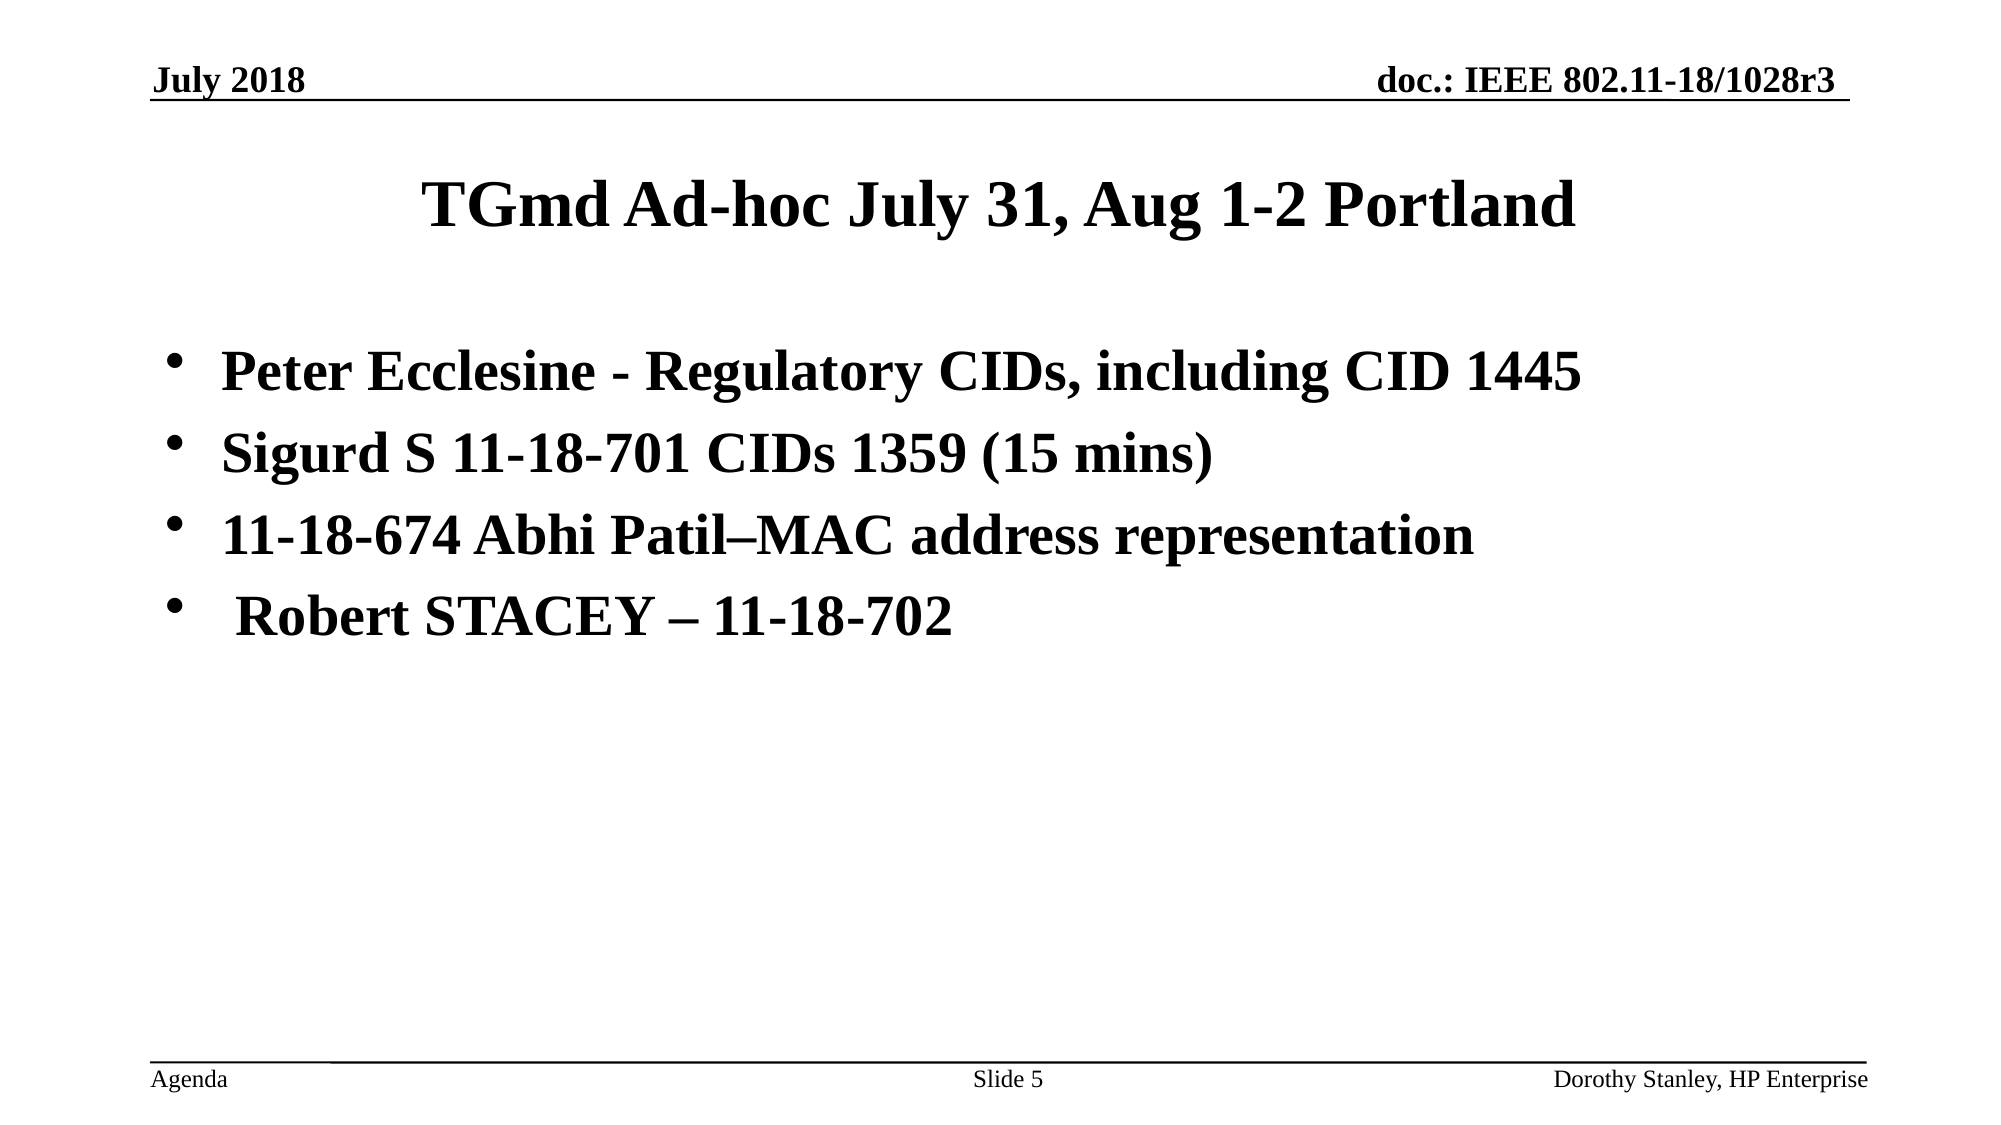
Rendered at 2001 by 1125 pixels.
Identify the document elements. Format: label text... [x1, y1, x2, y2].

slide_number Slide 5 [964, 1062, 1053, 1093]
list Peter Ecclesine - Regulatory CIDs, including CID 1445 Sigurd S 11-18-701 CIDs 1359 (15 mins) 11-18-674 Abhi Patil–MAC address representation Robert STACEY – 11-18-702 [150, 324, 1850, 1000]
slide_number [152, 54, 567, 100]
footer Dorothy Stanley, HP Enterprise [1549, 1062, 1869, 1093]
title TGmd Ad-hoc July 31, Aug 1-2 Portland [150, 112, 1850, 288]
